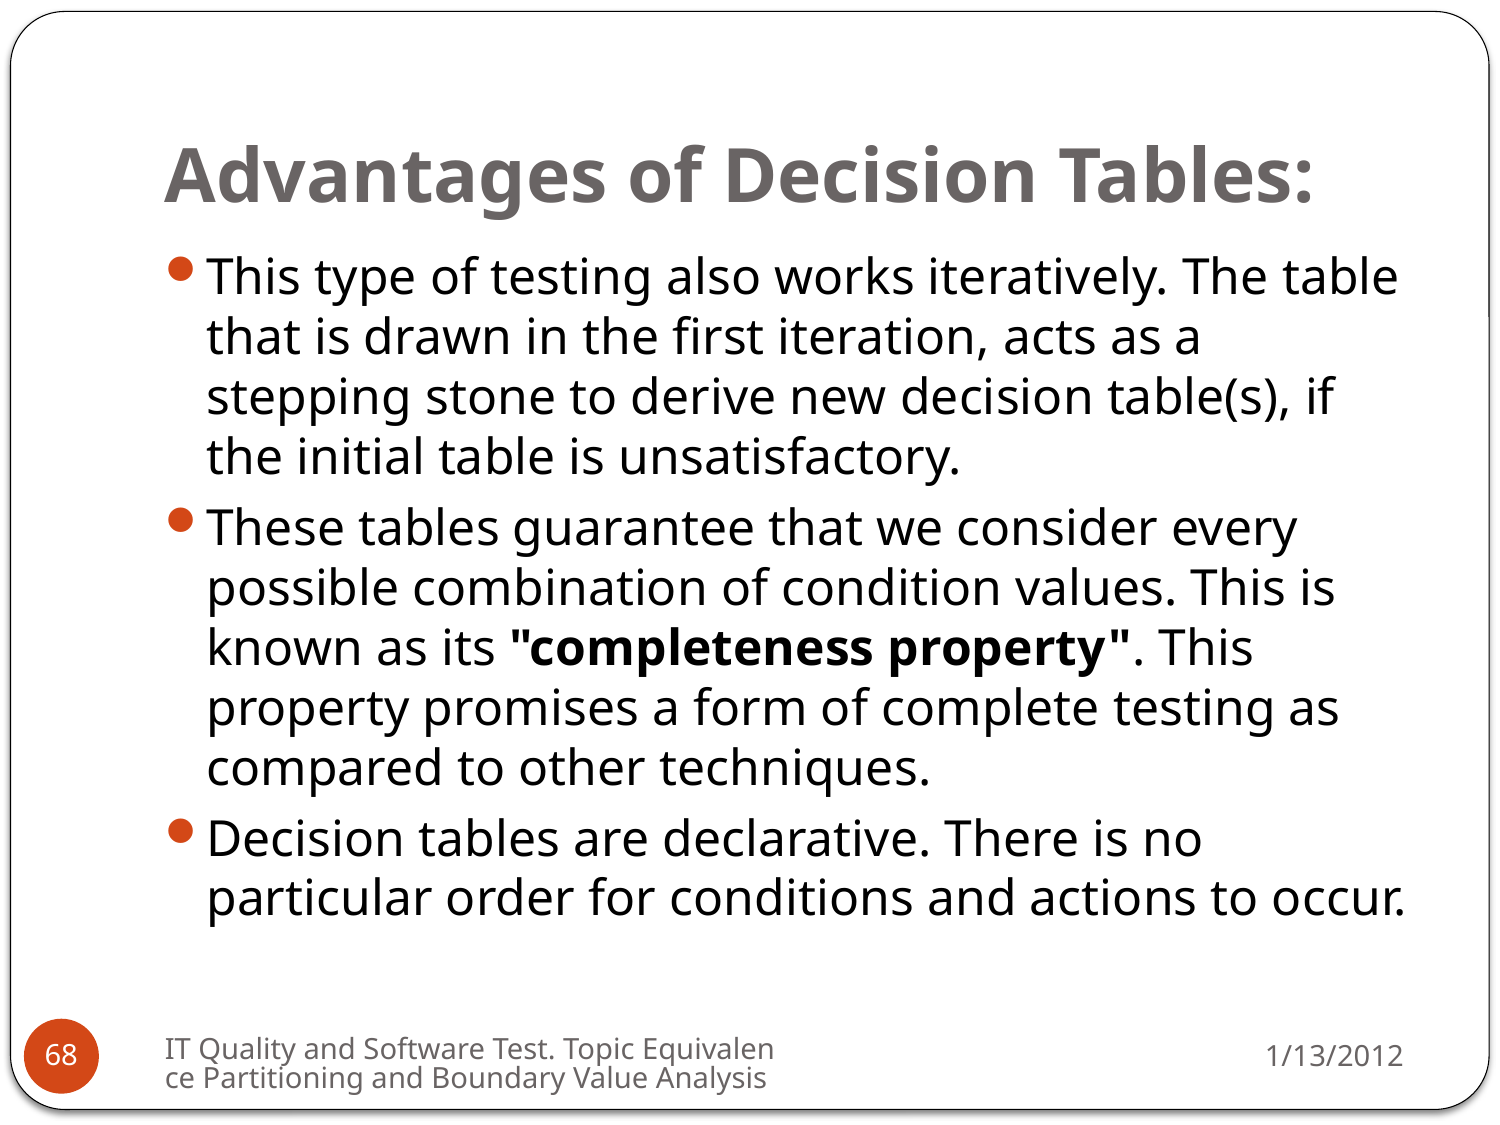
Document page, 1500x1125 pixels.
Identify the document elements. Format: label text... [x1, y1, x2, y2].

list This type of testing also works iteratively. The table that is drawn in the first iteration, acts as a stepping stone to derive new decision table(s), if the initial table is unsatisfactory. These tables guarantee that we consider every possible combination of condition values. This is known as its "completeness property". This property promises a form of complete testing as compared to other techniques. Decision tables are declarative. There is no particular order for conditions and actions to occur. [150, 237, 1425, 988]
title Advantages of Decision Tables: [150, 45, 1425, 233]
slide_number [1012, 1015, 1419, 1094]
slide_number 68 [23, 1018, 99, 1094]
footer IT Quality and Software Test. Topic Equivalence Partitioning and Boundary Value Analysis [150, 1012, 800, 1088]
